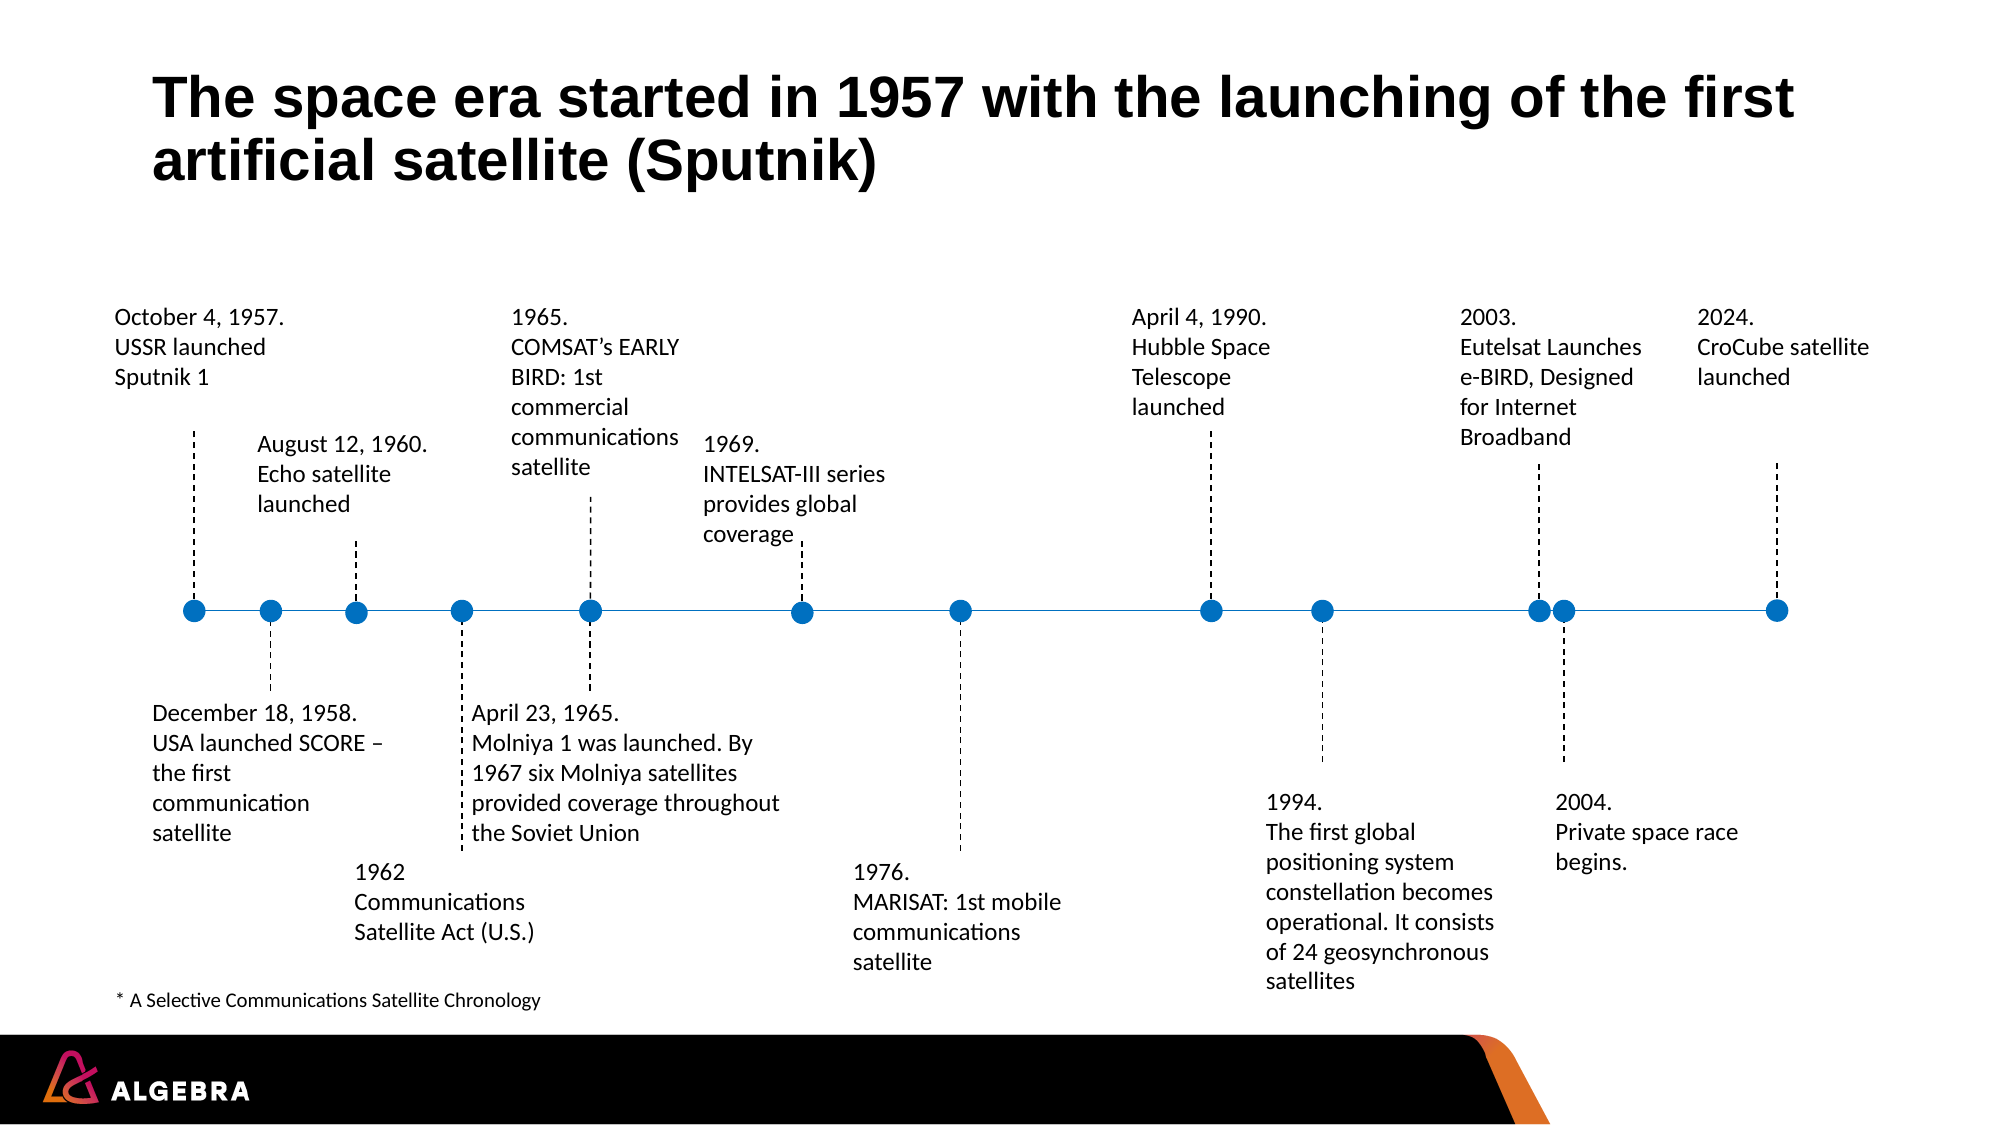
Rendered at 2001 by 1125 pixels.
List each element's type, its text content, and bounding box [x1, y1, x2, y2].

text_box * A Selective Communications Satellite Chronology [99, 978, 1101, 1025]
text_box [456, 599, 799, 822]
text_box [1116, 293, 1335, 623]
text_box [688, 419, 918, 625]
title The space era started in 1957 with the launching of the first artificial satellite (Sputnik) [137, 59, 1863, 278]
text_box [1251, 599, 1519, 981]
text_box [339, 599, 607, 981]
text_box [1445, 293, 1663, 623]
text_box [496, 293, 714, 599]
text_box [137, 599, 339, 822]
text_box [1540, 599, 1808, 981]
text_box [1682, 292, 1900, 622]
picture [0, 1034, 1733, 1125]
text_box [99, 293, 318, 623]
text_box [242, 419, 472, 625]
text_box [838, 599, 1106, 981]
